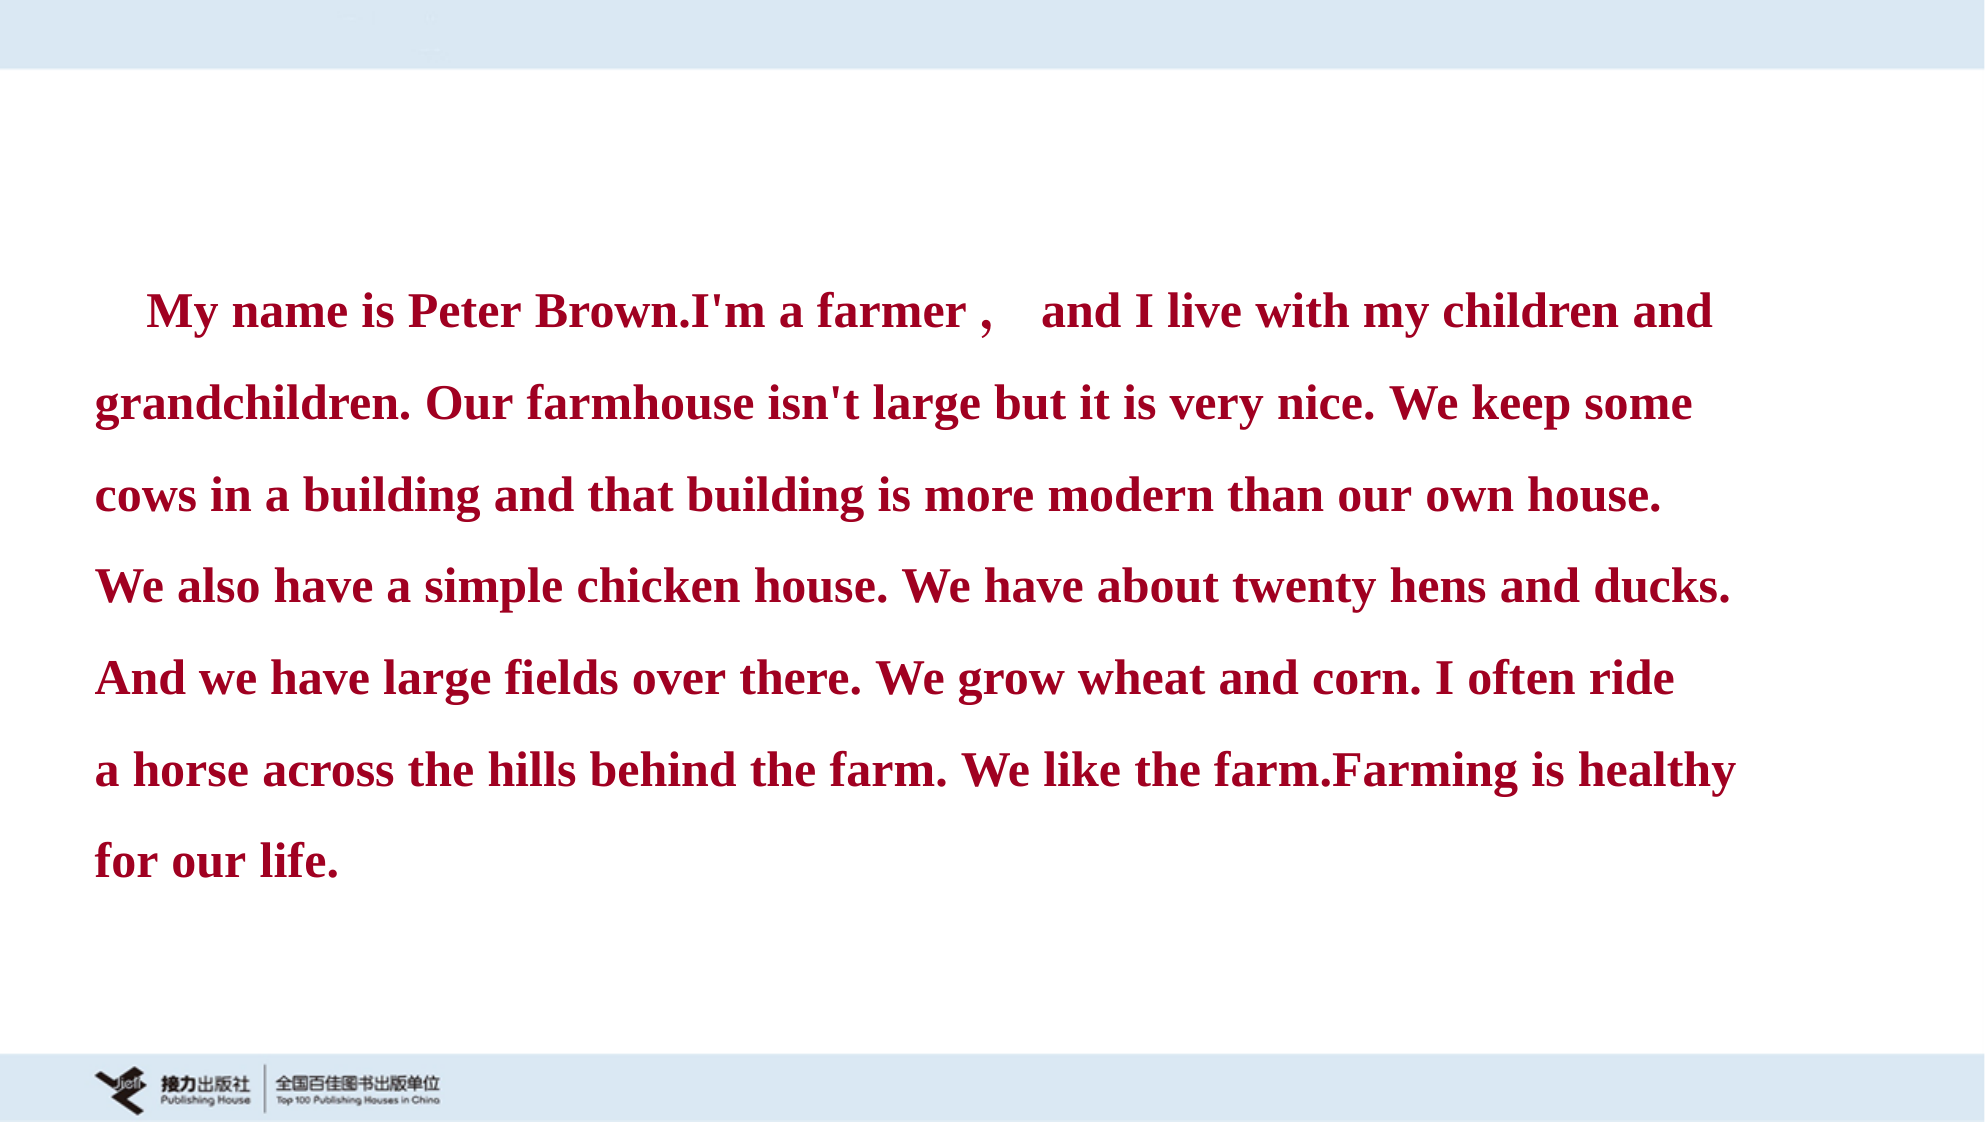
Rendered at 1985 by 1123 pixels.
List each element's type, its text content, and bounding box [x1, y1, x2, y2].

text_box My name is Peter Brown.I'm a farmer，and I live with my children and grandchildren. Our farmhouse isn't large but it is very nice. We keep some cows in a building and that building is more modern than our own house. We also have a simple chicken house. We have about twenty hens and ducks. And we have large fields over there. We grow wheat and corn. I often ride a horse across the hills behind the farm. We like the farm.Farming is healthy for our life. [94, 246, 1892, 888]
picture [0, 0, 1985, 1122]
